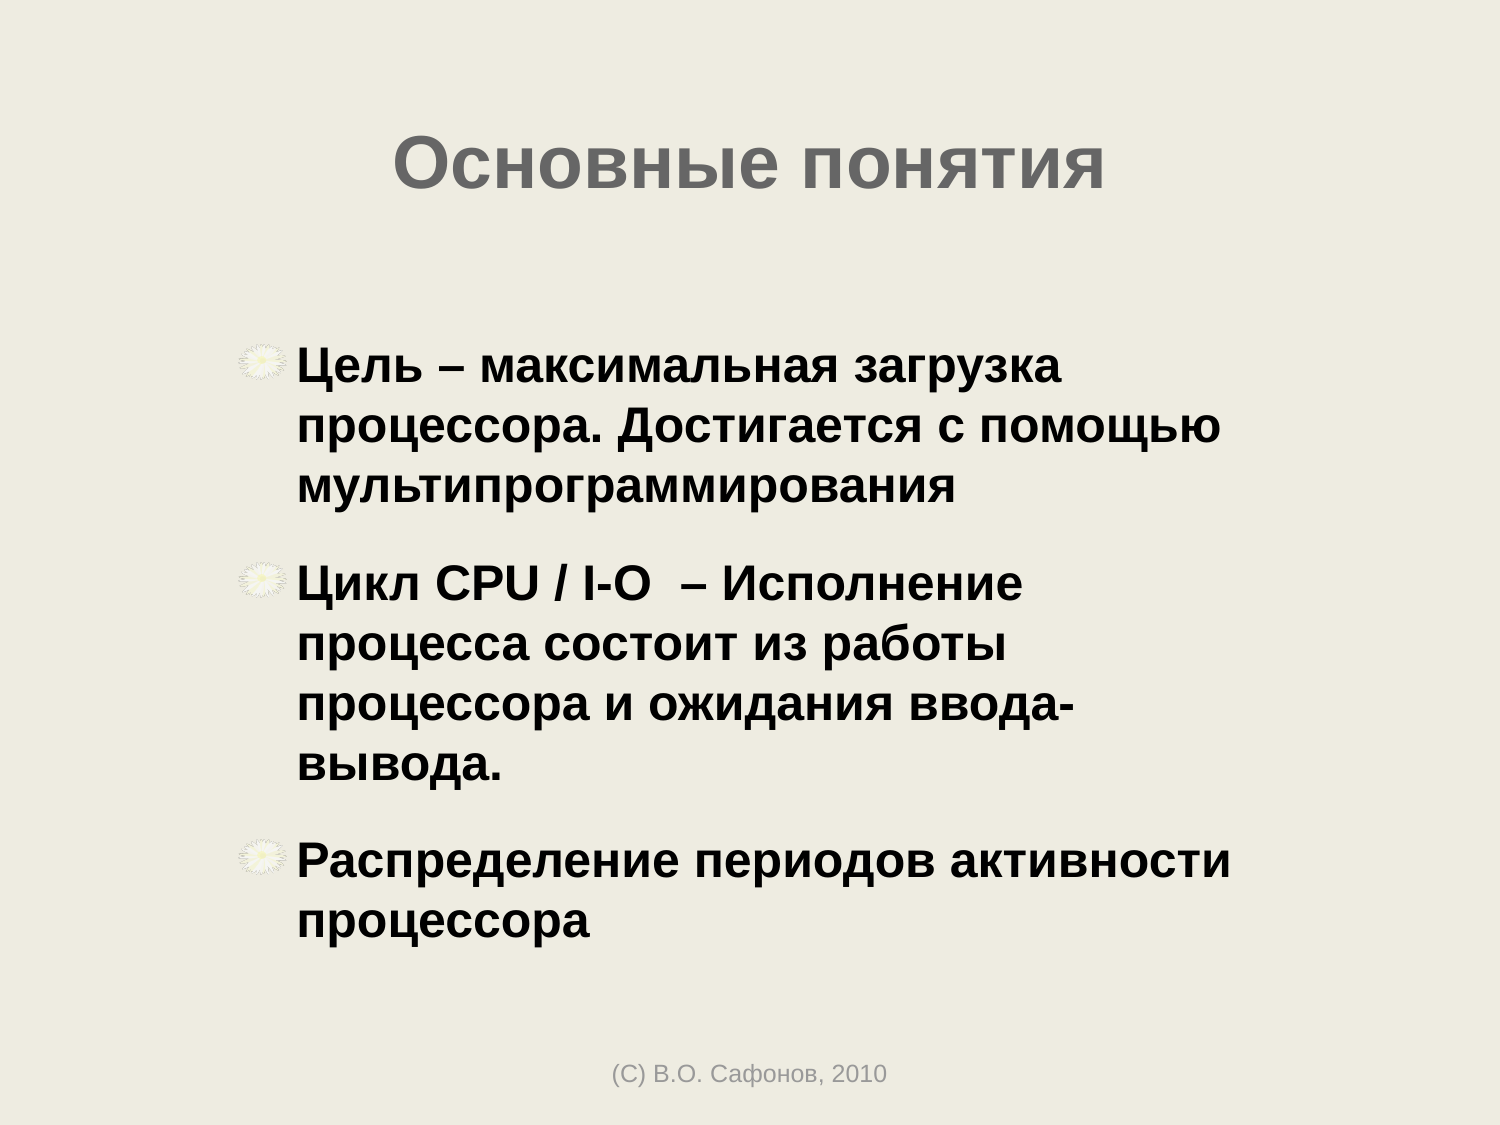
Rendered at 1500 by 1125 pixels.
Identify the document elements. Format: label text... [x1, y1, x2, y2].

title Основные понятия [74, 49, 1426, 268]
picture [238, 562, 287, 598]
picture [238, 344, 287, 380]
footer (C) В.О. Сафонов, 2010 [512, 1042, 988, 1103]
picture [238, 839, 287, 875]
list Цель – максимальная загрузка процессора. Достигается с помощью мультипрограммирования Цикл CPU / I-O – Исполнение процесса состоит из работы процессора и ожидания ввода-вывода. Распределение периодов активности процессора [223, 324, 1276, 1005]
